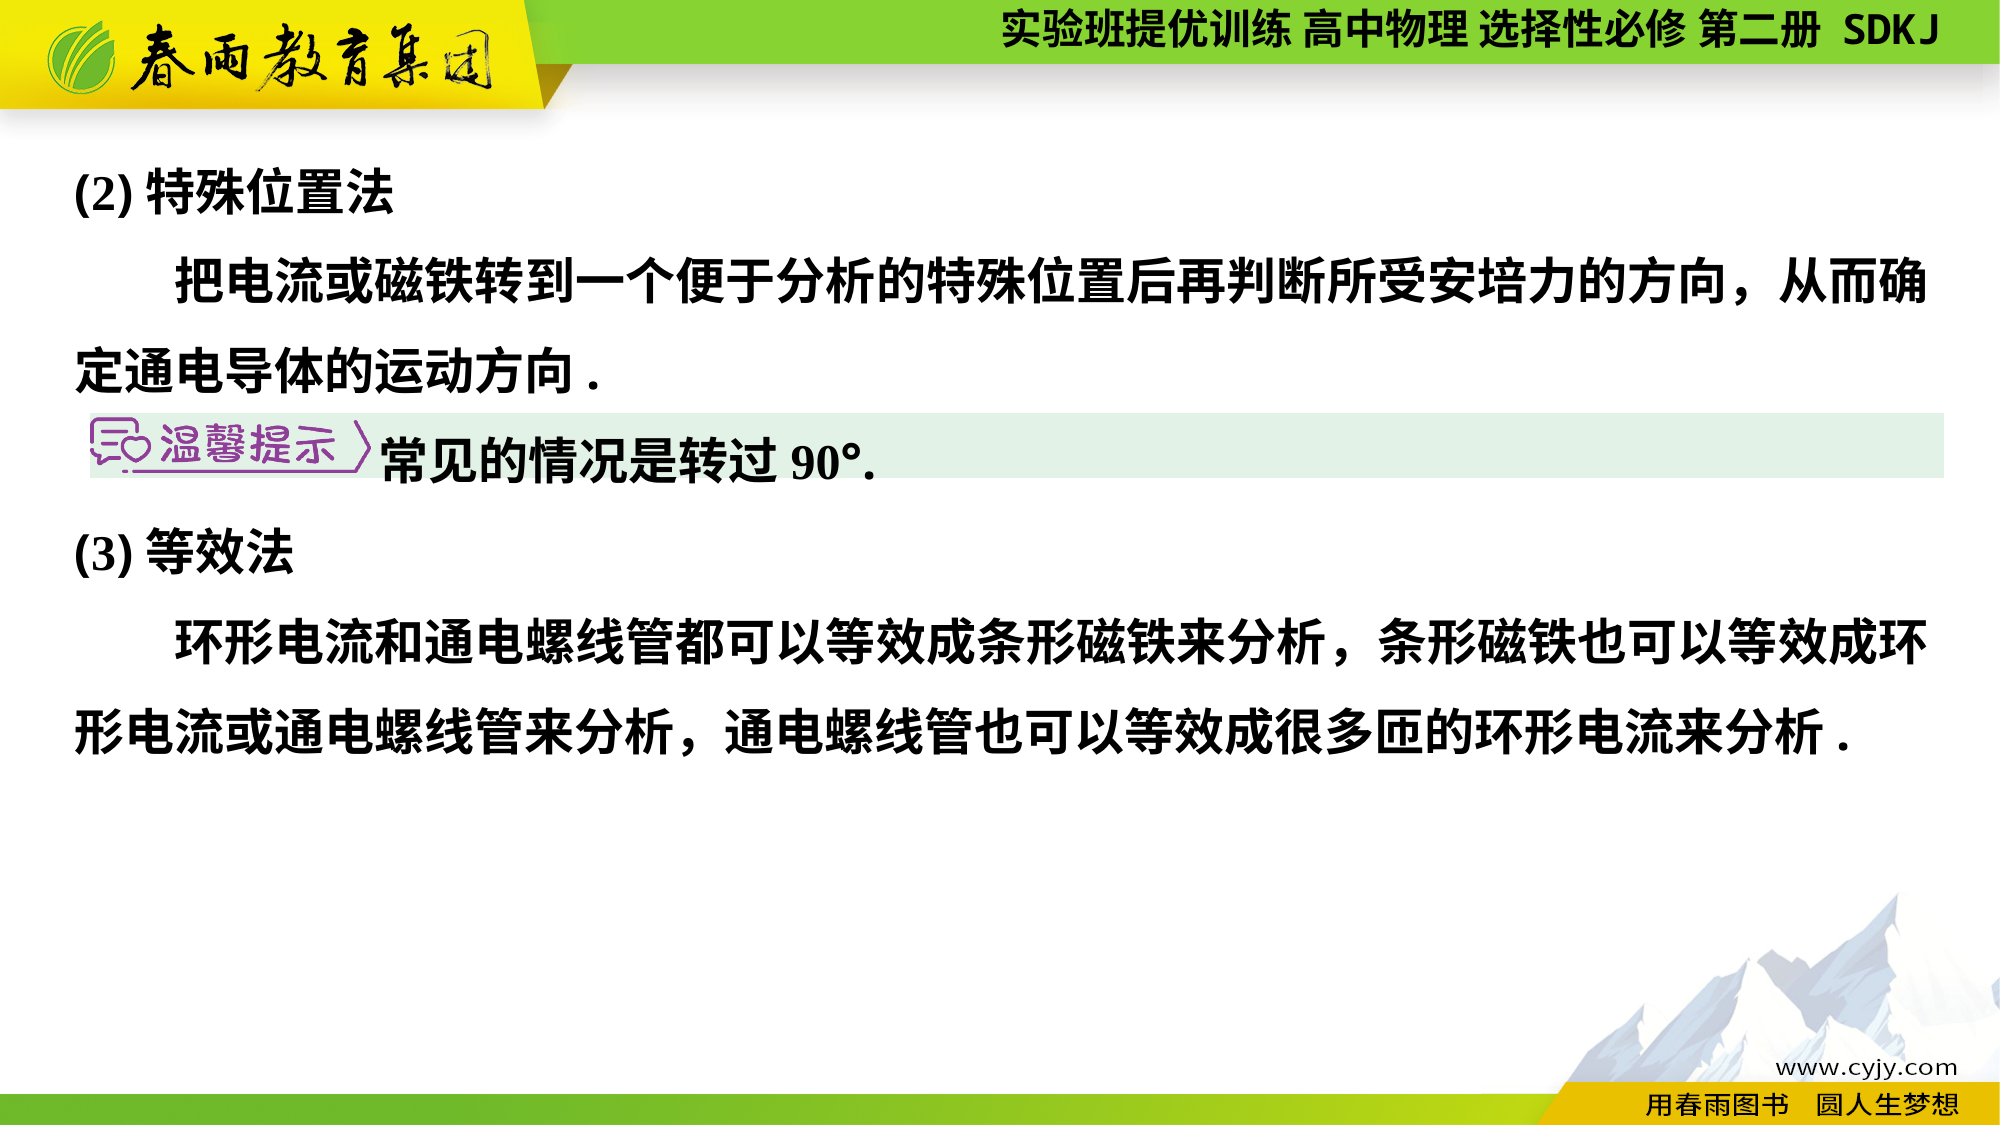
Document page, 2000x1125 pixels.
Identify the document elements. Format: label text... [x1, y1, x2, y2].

list (2)特殊位置法 把电流或磁铁转到一个便于分析的特殊位置后再判断所受安培力的方向，从而确定通电导体的运动方向. 常见的情况是转过90°. (3)等效法 环形电流和通电螺线管都可以等效成条形磁铁来分析，条形磁铁也可以等效成环形电流或通电螺线管来分析，通电螺线管也可以等效成很多匝的环形电流来分析. [59, 122, 1944, 774]
picture [0, 0, 2000, 1125]
